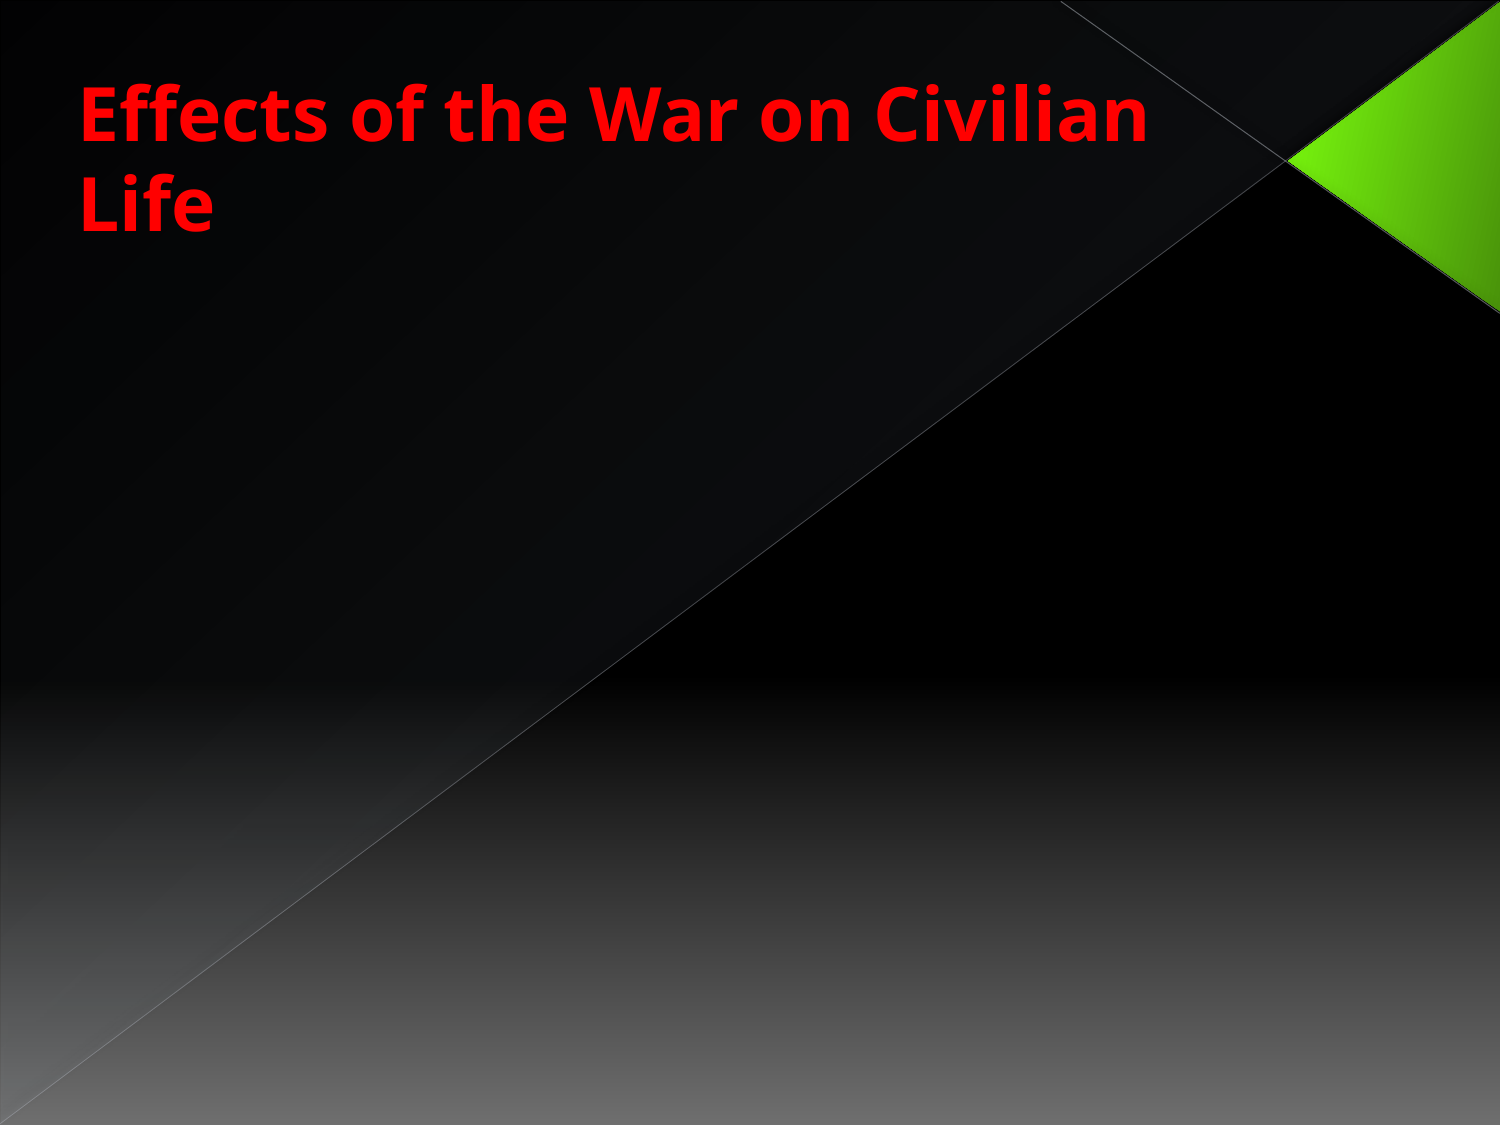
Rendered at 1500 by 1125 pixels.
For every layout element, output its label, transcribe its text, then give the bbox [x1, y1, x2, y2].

title Effects of the War on Civilian Life [62, 44, 1250, 268]
